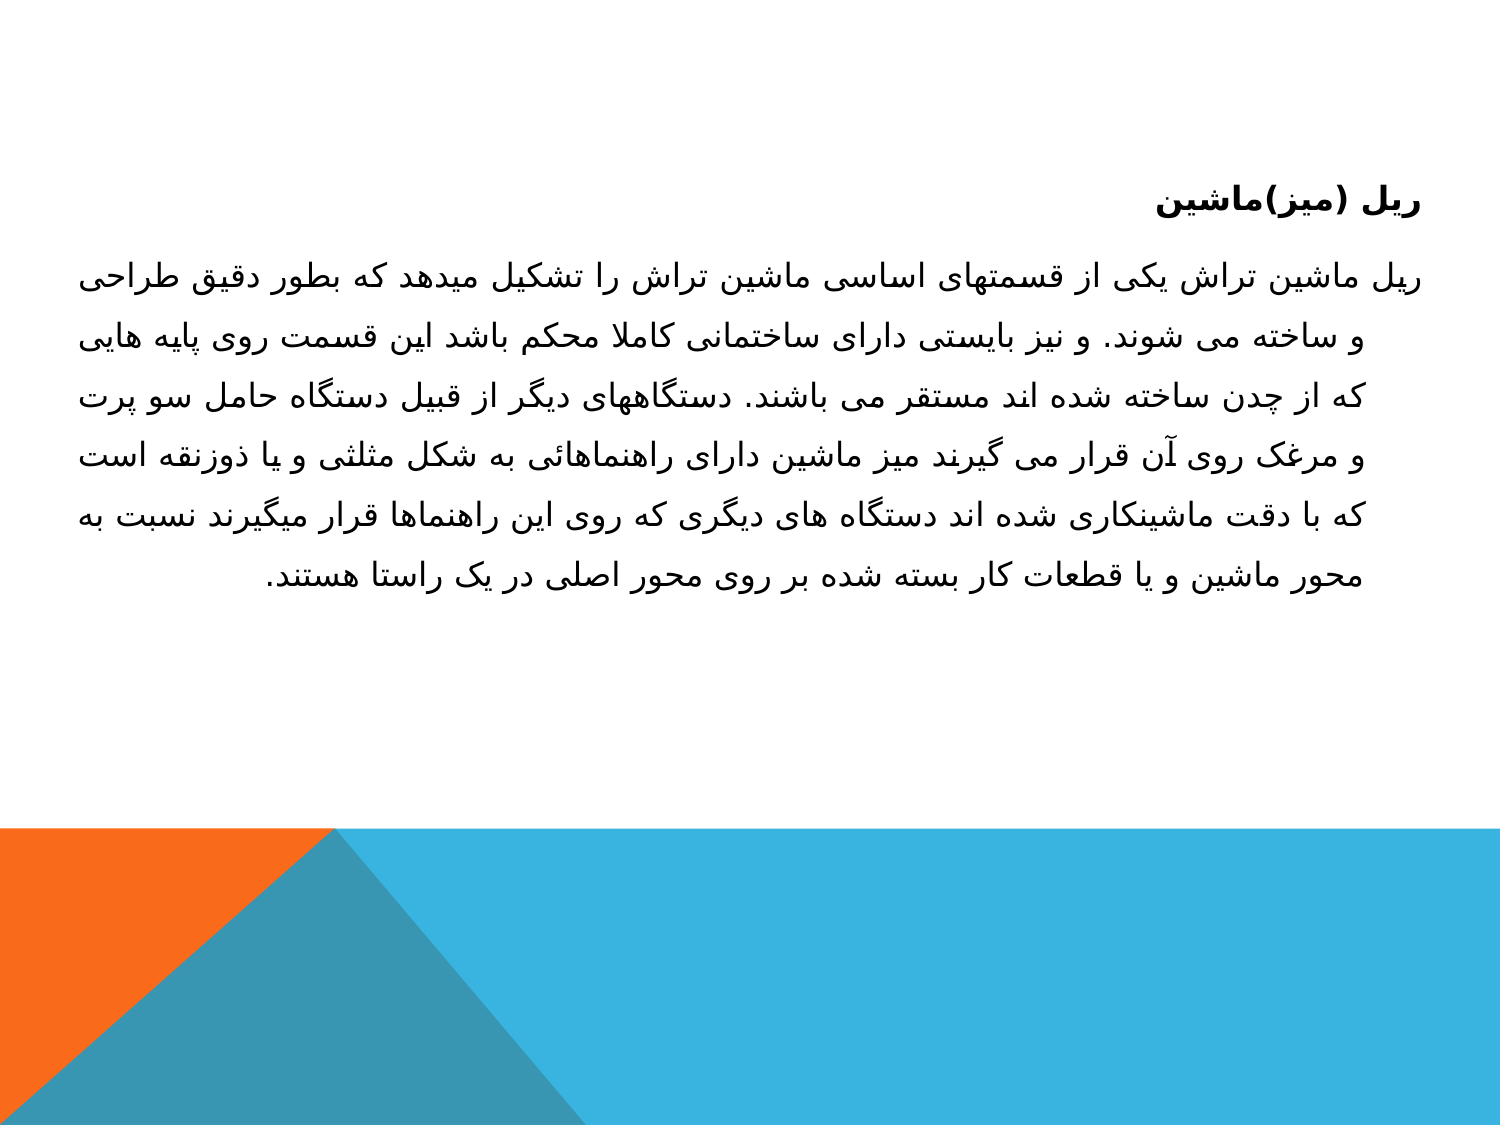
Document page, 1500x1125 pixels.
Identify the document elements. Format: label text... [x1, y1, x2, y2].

list ریل (میز)ماشین ریل ماشین تراش یکی از قسمتهای اساسی ماشین تراش را تشکیل میدهد که بطور دقیق طراحی و ساخته می شوند. و نیز بایستی دارای ساختمانی کاملا محکم باشد این قسمت روی پایه هایی که از چدن ساخته شده اند مستقر می باشند. دستگاههای دیگر از قبیل دستگاه حامل سو پرت و مرغک روی آن قرار می گیرند میز ماشین دارای راهنماهائی به شکل مثلثی و یا ذوزنقه است که با دقت ماشینکاری شده اند دستگاه های دیگری که روی این راهنماها قرار میگیرند نسبت به محور ماشین و یا قطعات کار بسته شده بر روی محور اصلی در یک راستا هستند. [62, 149, 1438, 800]
